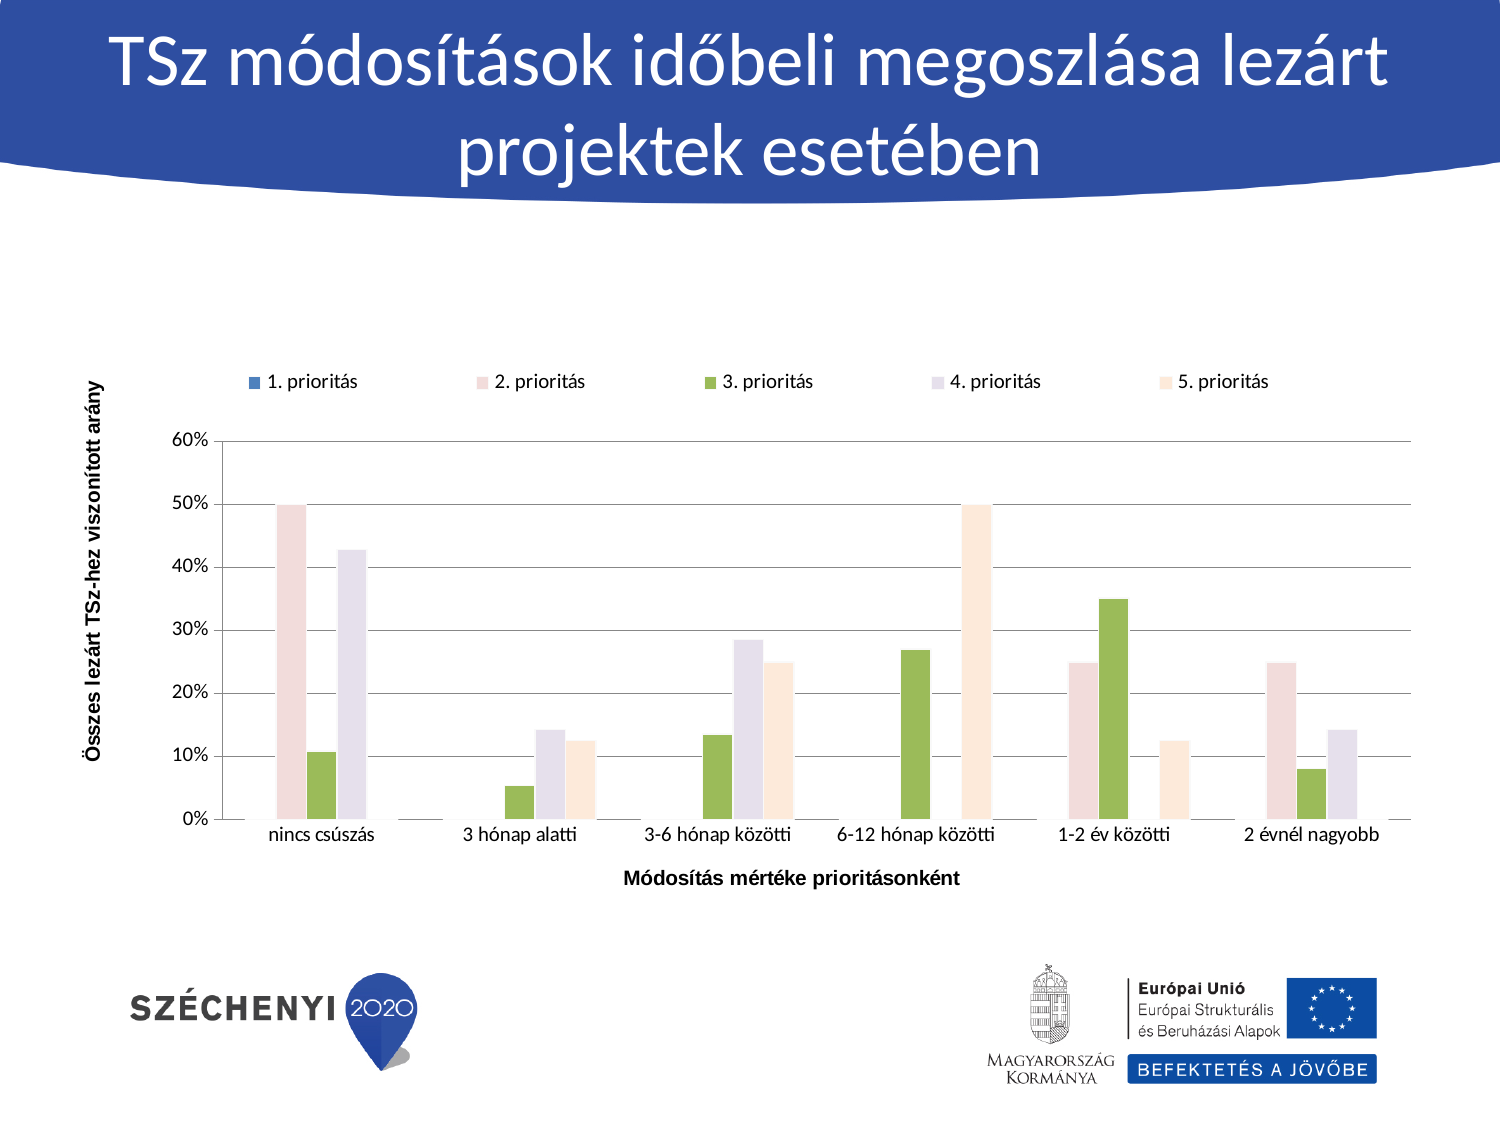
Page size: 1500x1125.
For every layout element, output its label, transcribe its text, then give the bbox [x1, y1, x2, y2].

picture [0, 0, 1500, 1125]
chart [52, 231, 1448, 965]
text_box TSz módosítások időbeli megoszlása lezárt projektek esetében [74, 30, 1425, 171]
